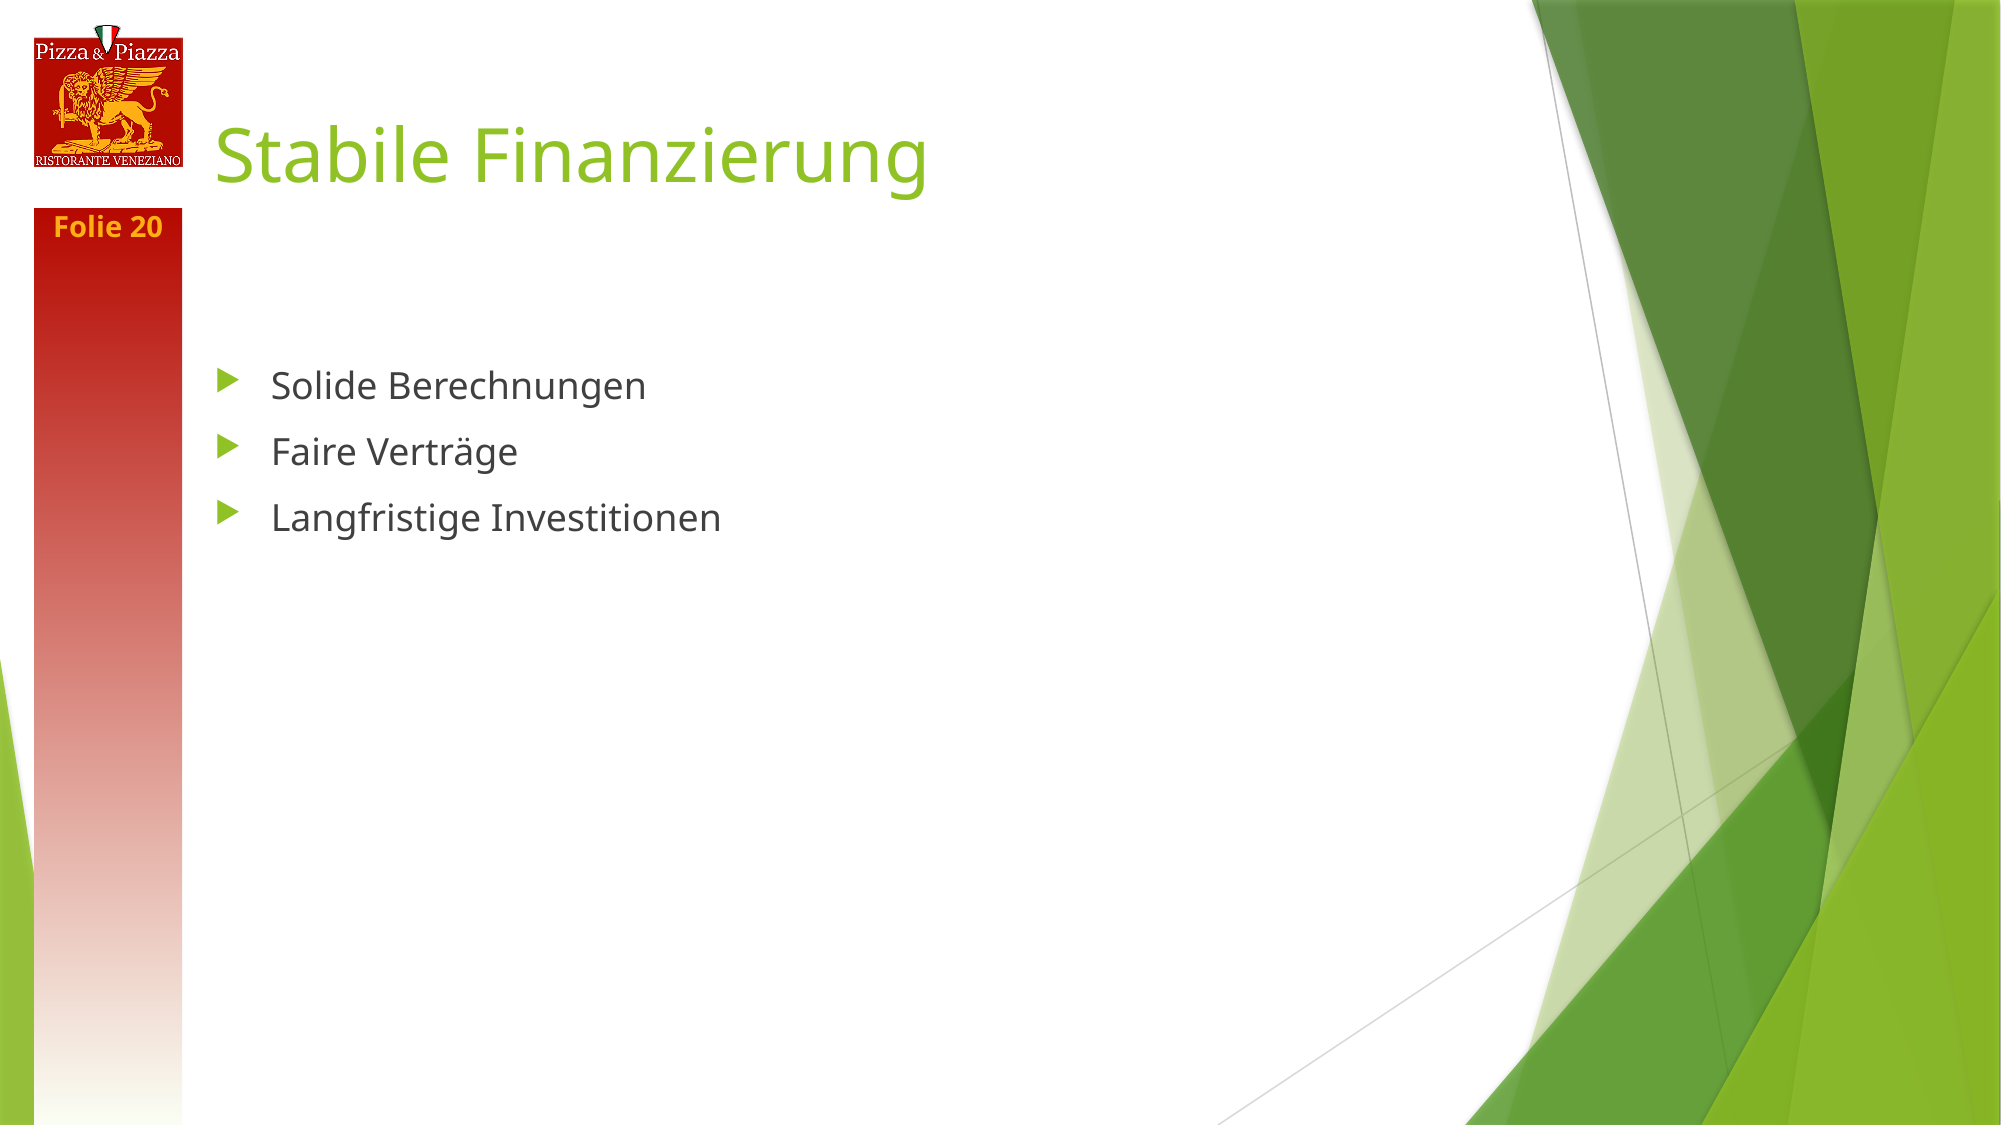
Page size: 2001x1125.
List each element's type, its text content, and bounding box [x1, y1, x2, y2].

picture [34, 25, 183, 167]
list Solide Berechnungen Faire Verträge Langfristige Investitionen [199, 354, 1522, 992]
title Stabile Finanzierung [199, 99, 1522, 317]
